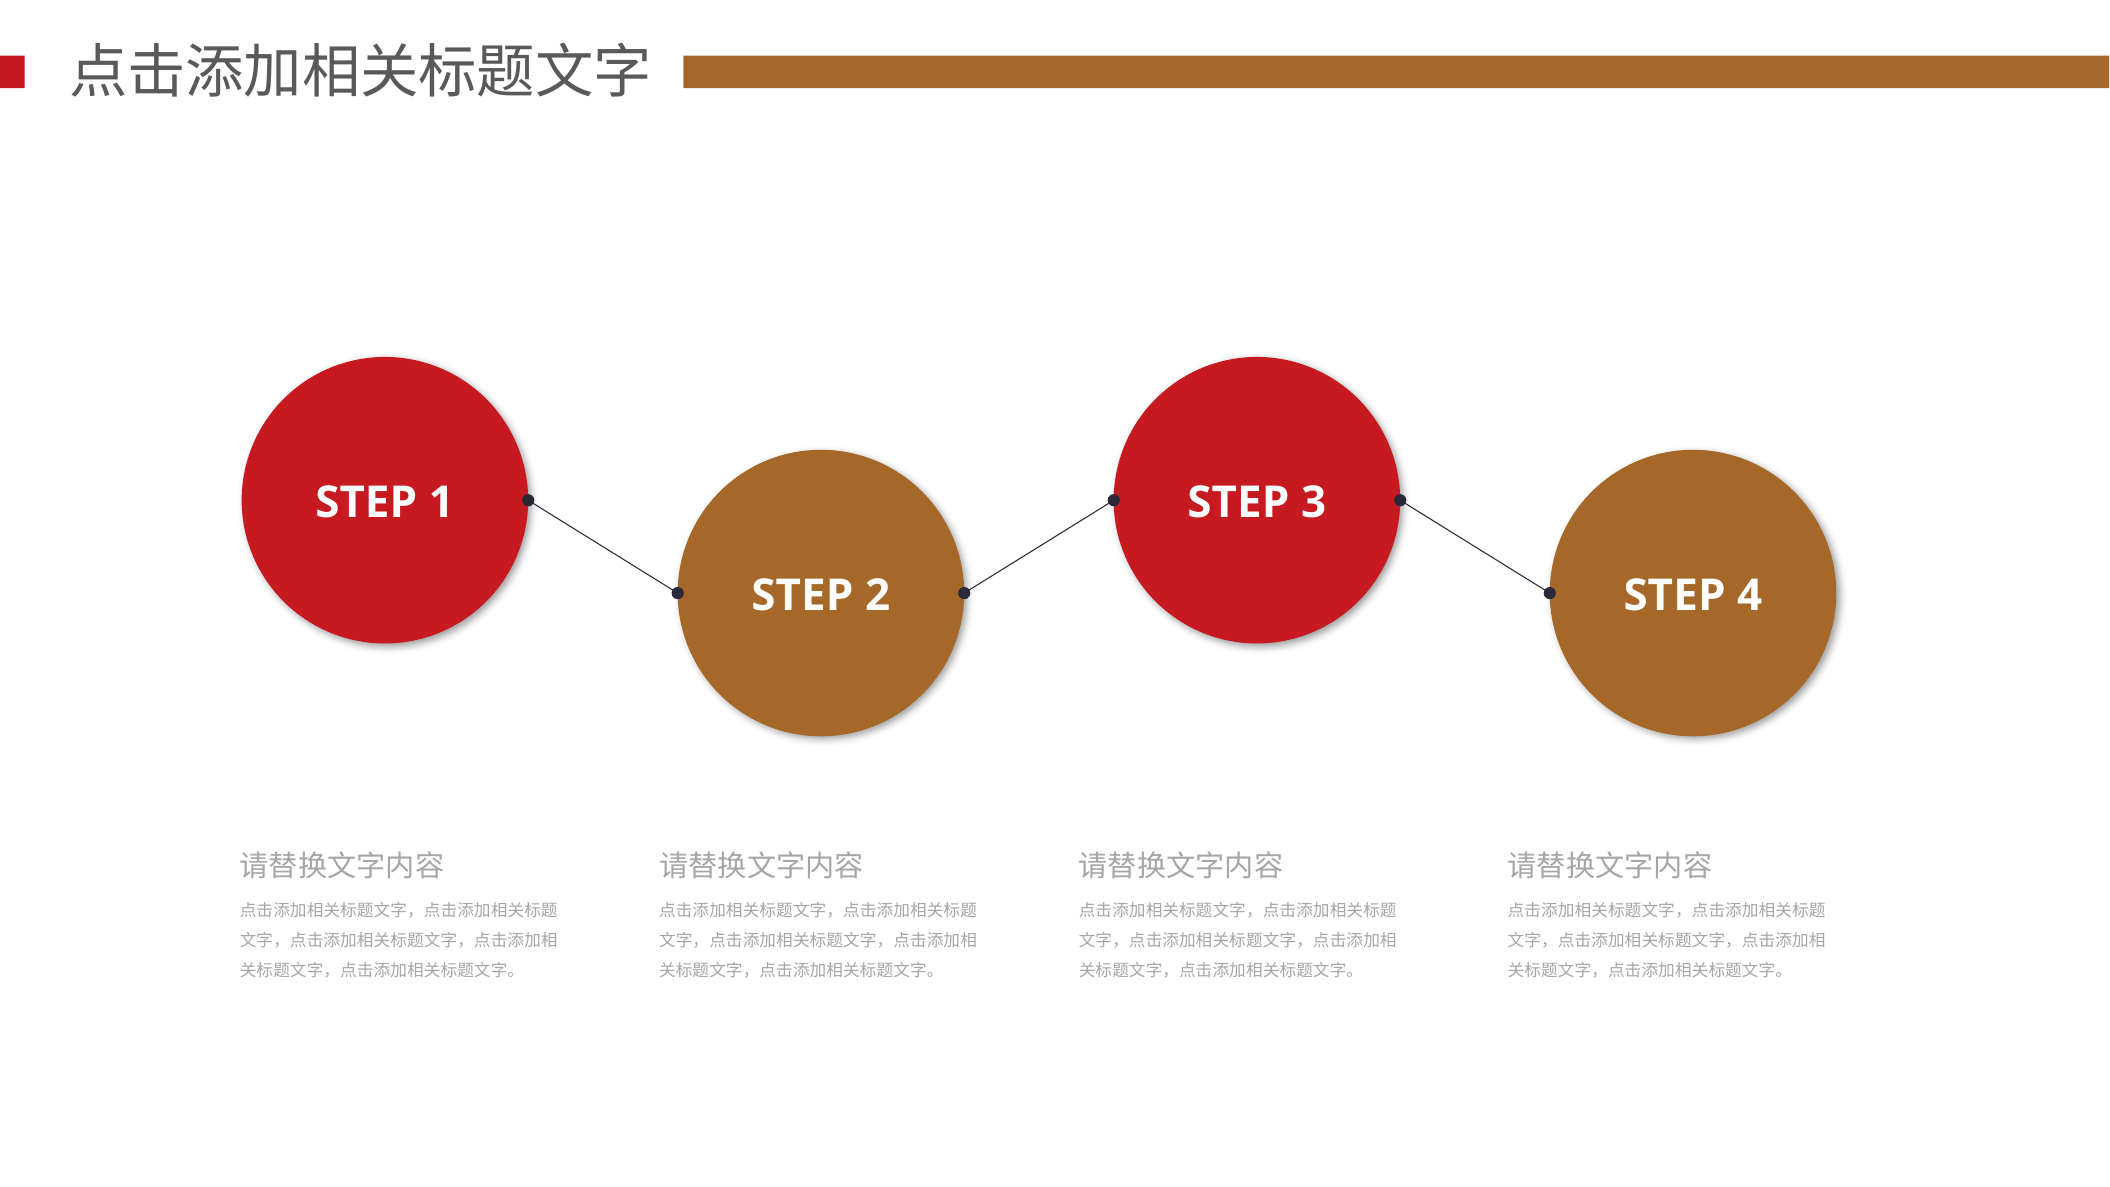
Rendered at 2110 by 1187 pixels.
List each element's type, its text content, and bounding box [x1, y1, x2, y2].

text_box STEP 3 [1112, 355, 1402, 645]
text_box 点击添加相关标题文字，点击添加相关标题文字，点击添加相关标题文字，点击添加相关标题文字，点击添加相关标题文字。 [1062, 882, 1429, 988]
text_box STEP 4 [1548, 448, 1838, 738]
text_box 点击添加相关标题文字，点击添加相关标题文字，点击添加相关标题文字，点击添加相关标题文字，点击添加相关标题文字。 [1491, 882, 1858, 988]
text_box 点击添加相关标题文字 [54, 26, 667, 112]
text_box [528, 500, 678, 594]
text_box 请替换文字内容 [223, 832, 623, 891]
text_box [964, 500, 1114, 594]
text_box 请替换文字内容 [643, 832, 1043, 891]
text_box STEP 2 [676, 448, 966, 738]
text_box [1400, 500, 1550, 594]
text_box 点击添加相关标题文字，点击添加相关标题文字，点击添加相关标题文字，点击添加相关标题文字，点击添加相关标题文字。 [223, 882, 590, 988]
text_box 请替换文字内容 [1062, 832, 1462, 891]
text_box 点击添加相关标题文字，点击添加相关标题文字，点击添加相关标题文字，点击添加相关标题文字，点击添加相关标题文字。 [643, 882, 1010, 988]
text_box STEP 1 [240, 355, 530, 645]
text_box 请替换文字内容 [1491, 832, 1891, 891]
